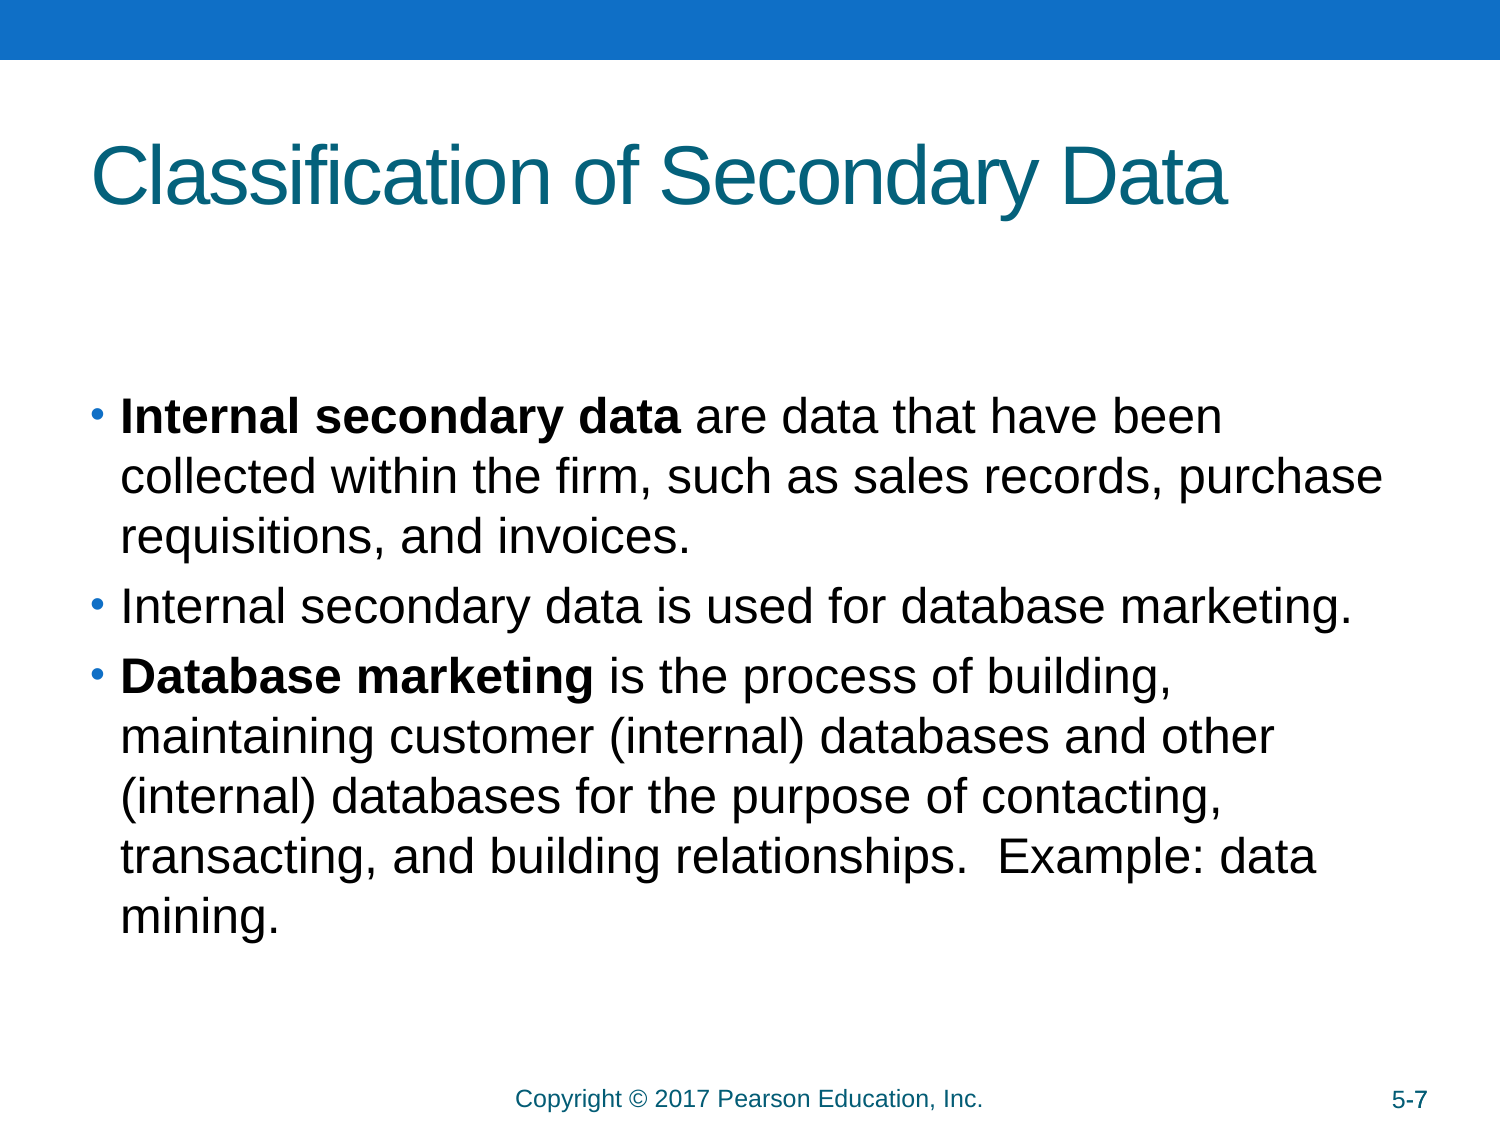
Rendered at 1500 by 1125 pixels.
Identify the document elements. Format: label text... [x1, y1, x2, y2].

title Classification of Secondary Data [75, 90, 1425, 253]
list Internal secondary data are data that have been collected within the firm, such as sales records, purchase requisitions, and invoices. Internal secondary data is used for database marketing. Database marketing is the process of building, maintaining customer (internal) databases and other (internal) databases for the purpose of contacting, transacting, and building relationships. Example: data mining. [75, 376, 1425, 1125]
